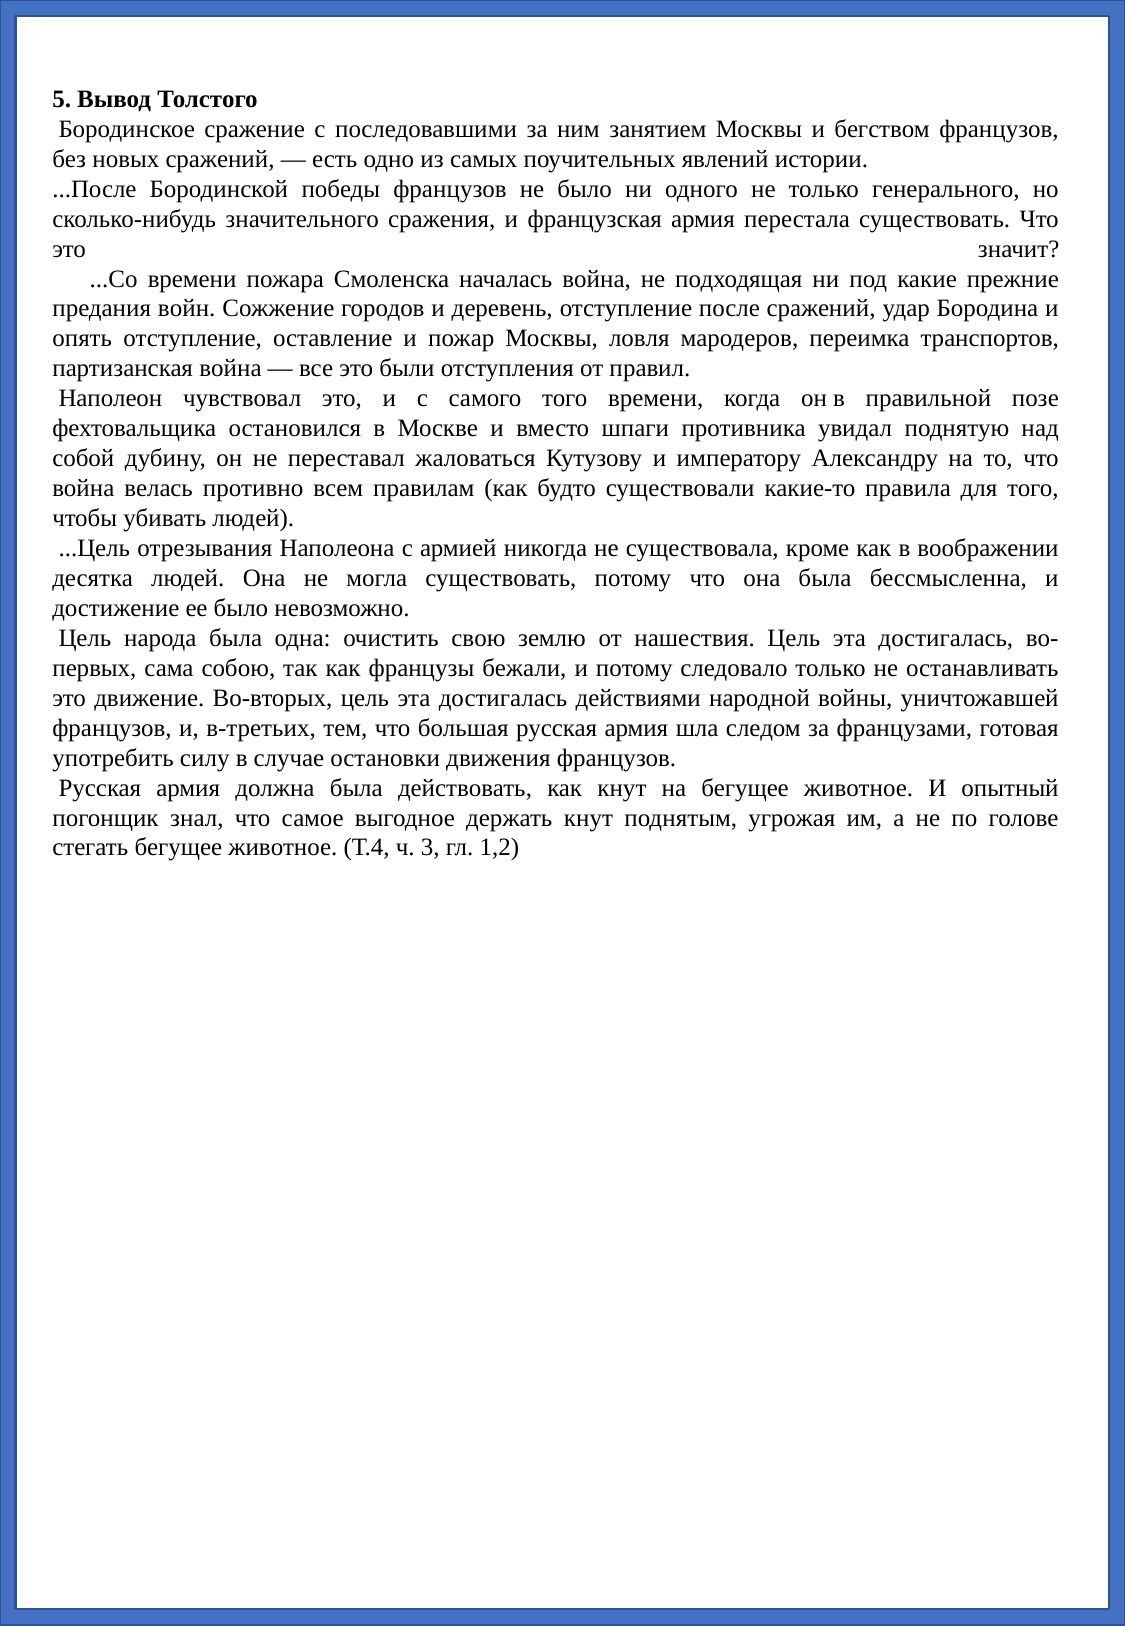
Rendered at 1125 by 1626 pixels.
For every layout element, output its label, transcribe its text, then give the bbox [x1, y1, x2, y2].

text_box 5. Вывод Толстого Бородинское сражение с последовавшими за ним занятием Москвы и бегством французов, без новых сражений, — есть одно из самых поучительных явлений истории. ...После Бородинской победы французов не было ни одного не только генерального, но сколько-нибудь значительного сражения, и французская армия перестала существовать. Что это значит? ...Со времени пожара Смоленска началась война, не подходящая ни под какие прежние предания войн. Сожжение городов и деревень, отступление после сражений, удар Бородина и опять отступление, оставление и пожар Москвы, ловля мародеров, переимка транспортов, партизанская война — все это были отступления от правил. Наполеон чувствовал это, и с самого того времени, когда он в правильной позе фехтовальщика остановился в Москве и вместо шпаги противника увидал поднятую над собой дубину, он не переставал жаловаться Кутузову и императору Александру на то, что война велась противно всем правилам (как будто существовали какие-то правила для того, чтобы убивать людей). ...Цель отрезывания Наполеона с армией никогда не существовала, кроме как в воображении десятка людей. Она не могла существовать, потому что она была бессмысленна, и достижение ее было невозможно. Цель народа была одна: очистить свою землю от нашествия. Цель эта достигалась, во-первых, сама собою, так как французы бежали, и потому следовало только не останавливать это движение. Во-вторых, цель эта достигалась действиями народной войны, уничтожавшей французов, и, в-третьих, тем, что большая русская армия шла следом за французами, готовая употребить силу в случае остановки движения французов. Русская армия должна была действовать, как кнут на бегущее животное. И опытный погонщик знал, что самое выгодное держать кнут поднятым, угрожая им, а не по голове стегать бегущее животное. (Т.4, ч. 3, гл. 1,2) [37, 75, 1075, 899]
